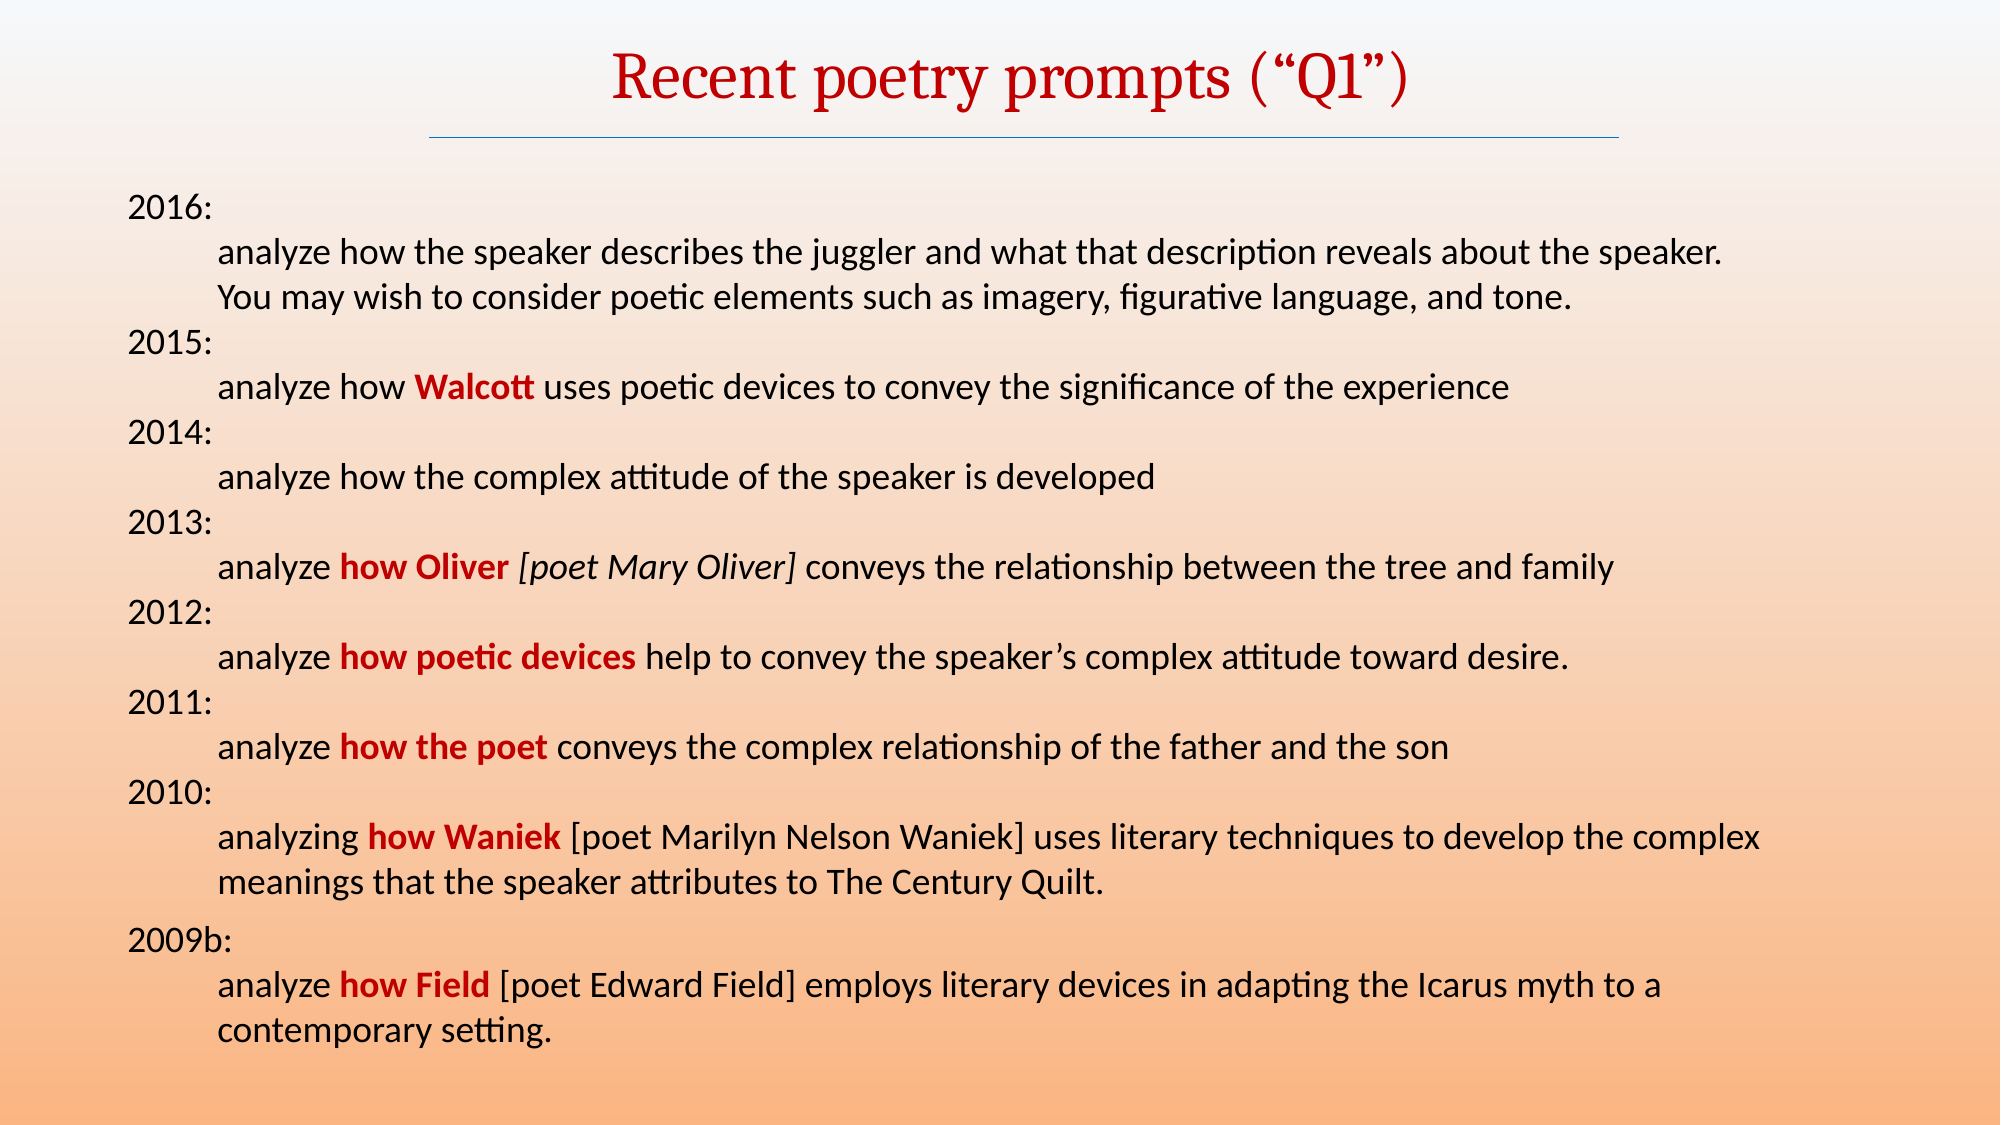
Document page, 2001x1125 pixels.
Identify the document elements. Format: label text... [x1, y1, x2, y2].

text_box 2016: analyze how the speaker describes the juggler and what that description reveals about the speaker. You may wish to consider poetic elements such as imagery, figurative language, and tone. 2015: analyze how Walcott uses poetic devices to convey the significance of the experience 2014: analyze how the complex attitude of the speaker is developed 2013: analyze how Oliver [poet Mary Oliver] conveys the relationship between the tree and family 2012: analyze how poetic devices help to convey the speaker’s complex attitude toward desire. 2011: analyze how the poet conveys the complex relationship of the father and the son 2010: analyzing how Waniek [poet Marilyn Nelson Waniek] uses literary techniques to develop the complex meanings that the speaker attributes to The Century Quilt. 2009b: analyze how Field [poet Edward Field] employs literary devices in adapting the Icarus myth to a contemporary setting. [112, 174, 1863, 1125]
text_box Recent poetry prompts (“Q1”) [312, 24, 1713, 120]
